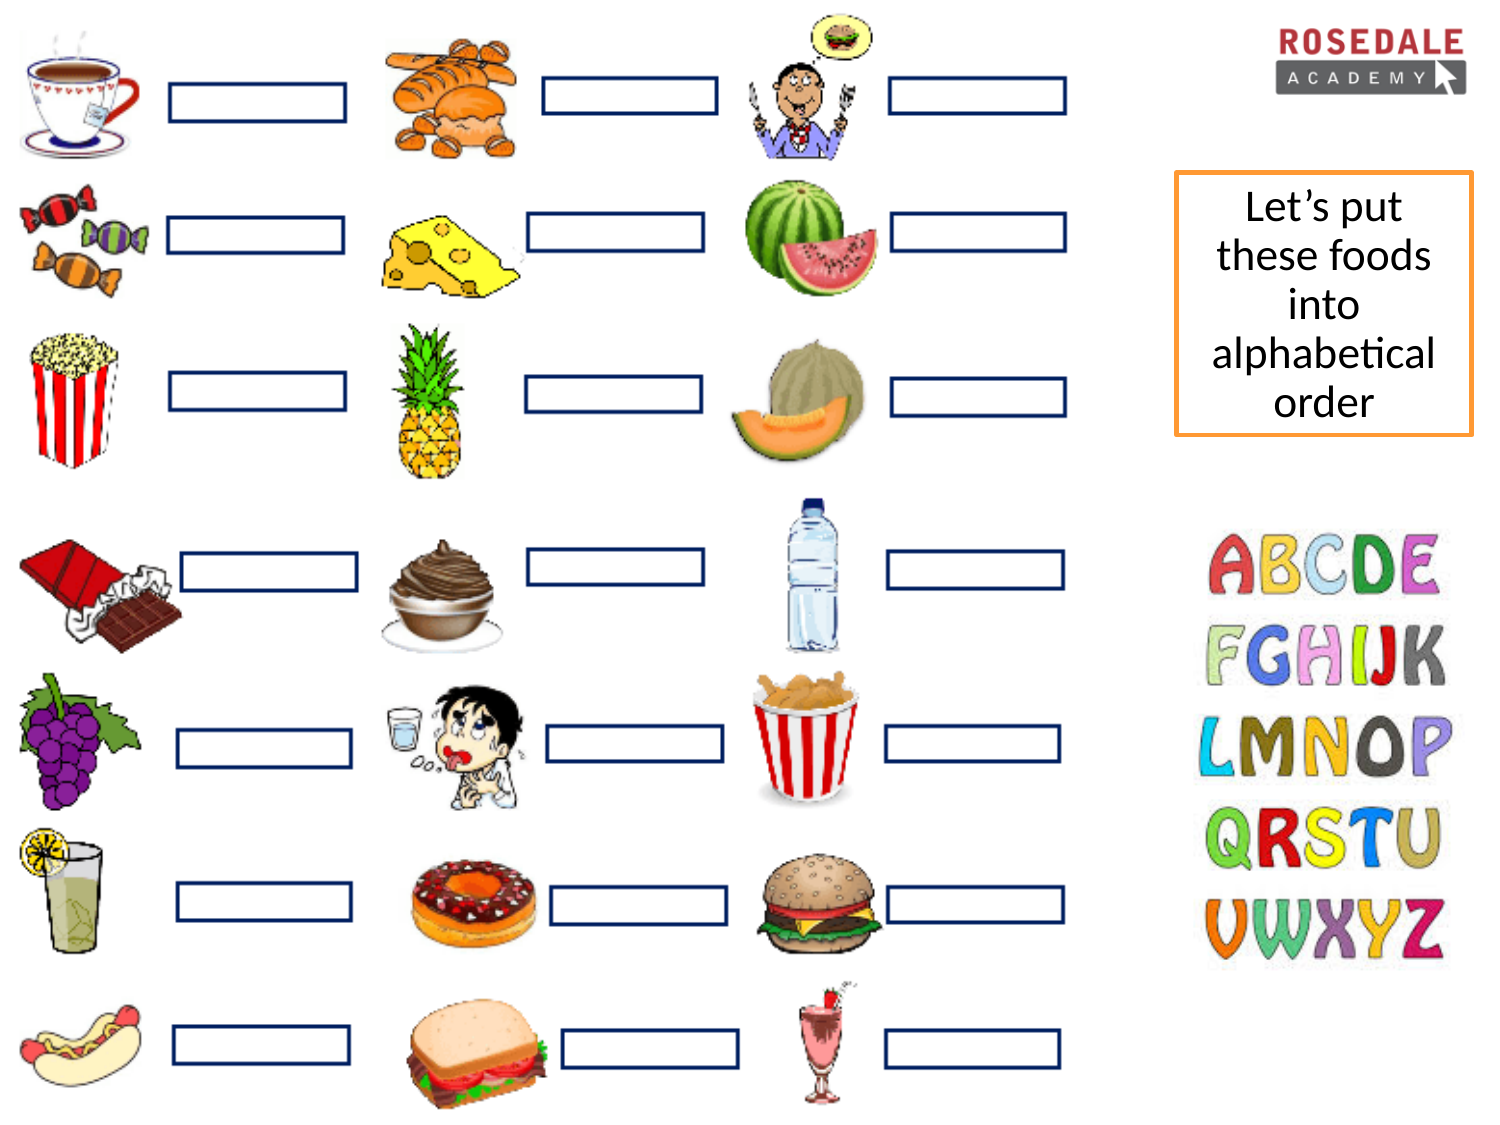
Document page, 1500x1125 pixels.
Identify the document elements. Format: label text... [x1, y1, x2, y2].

picture [11, 0, 1069, 1125]
picture [1269, 22, 1472, 100]
picture [1151, 515, 1497, 976]
title Let’s put these foods into alphabetical order [1176, 172, 1472, 436]
